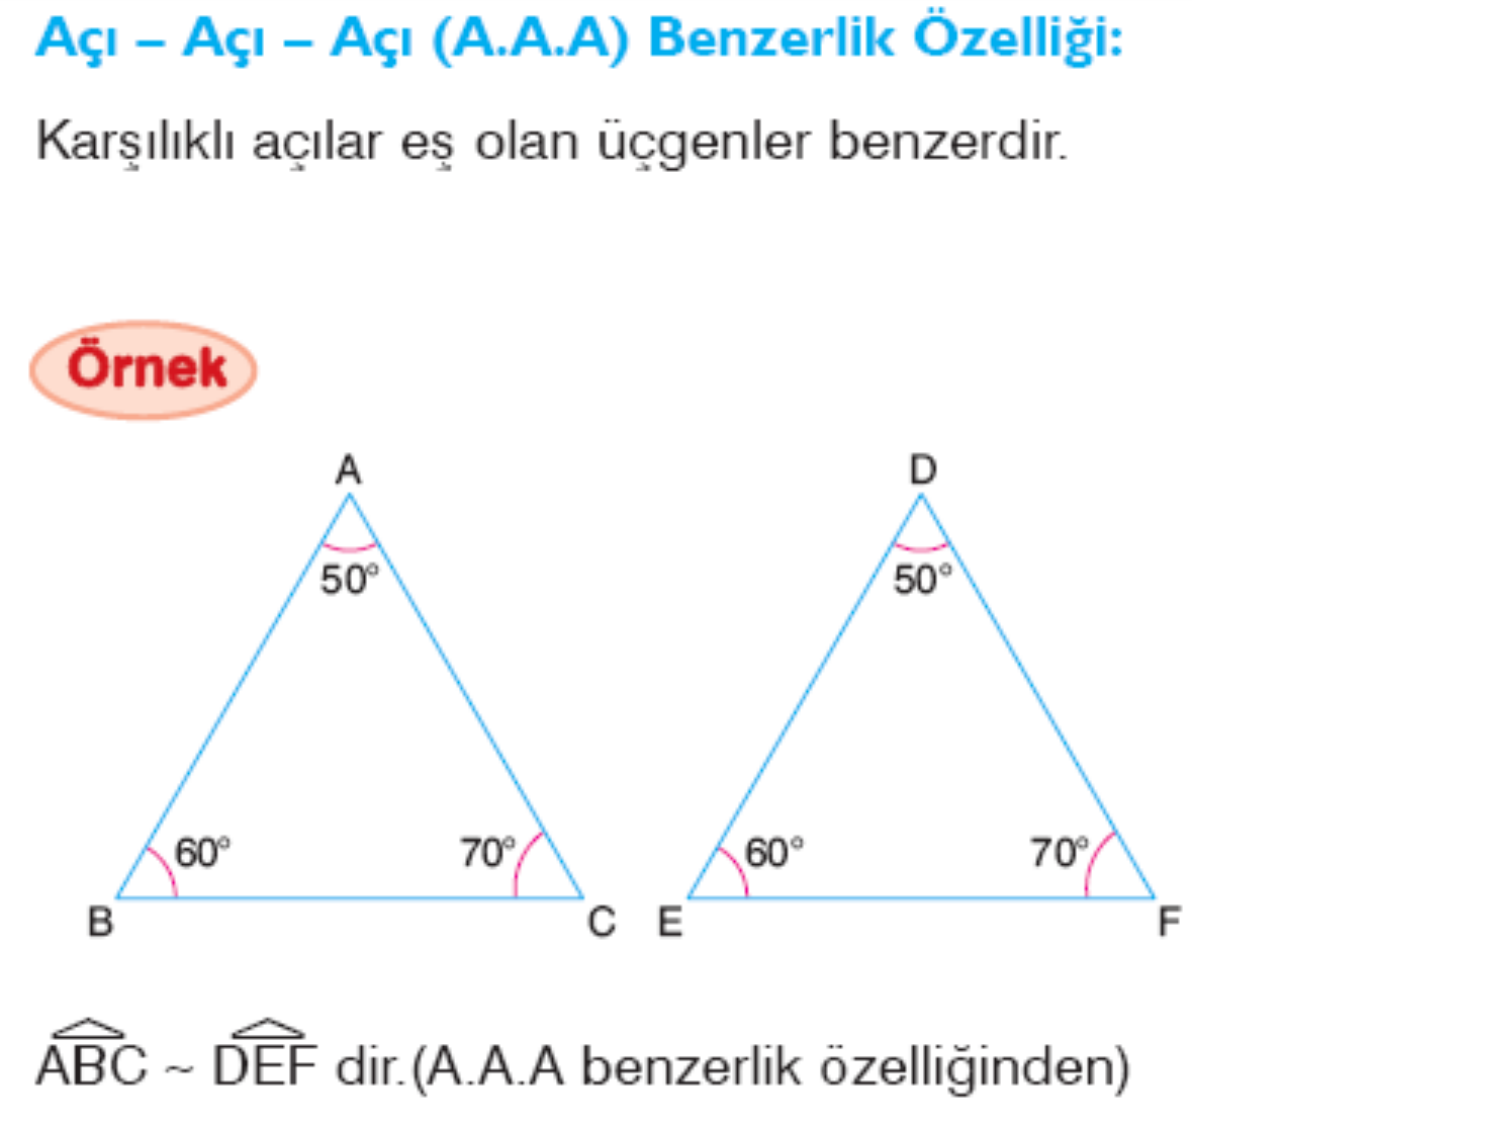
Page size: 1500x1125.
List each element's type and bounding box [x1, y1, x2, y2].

picture [0, 0, 1192, 1125]
